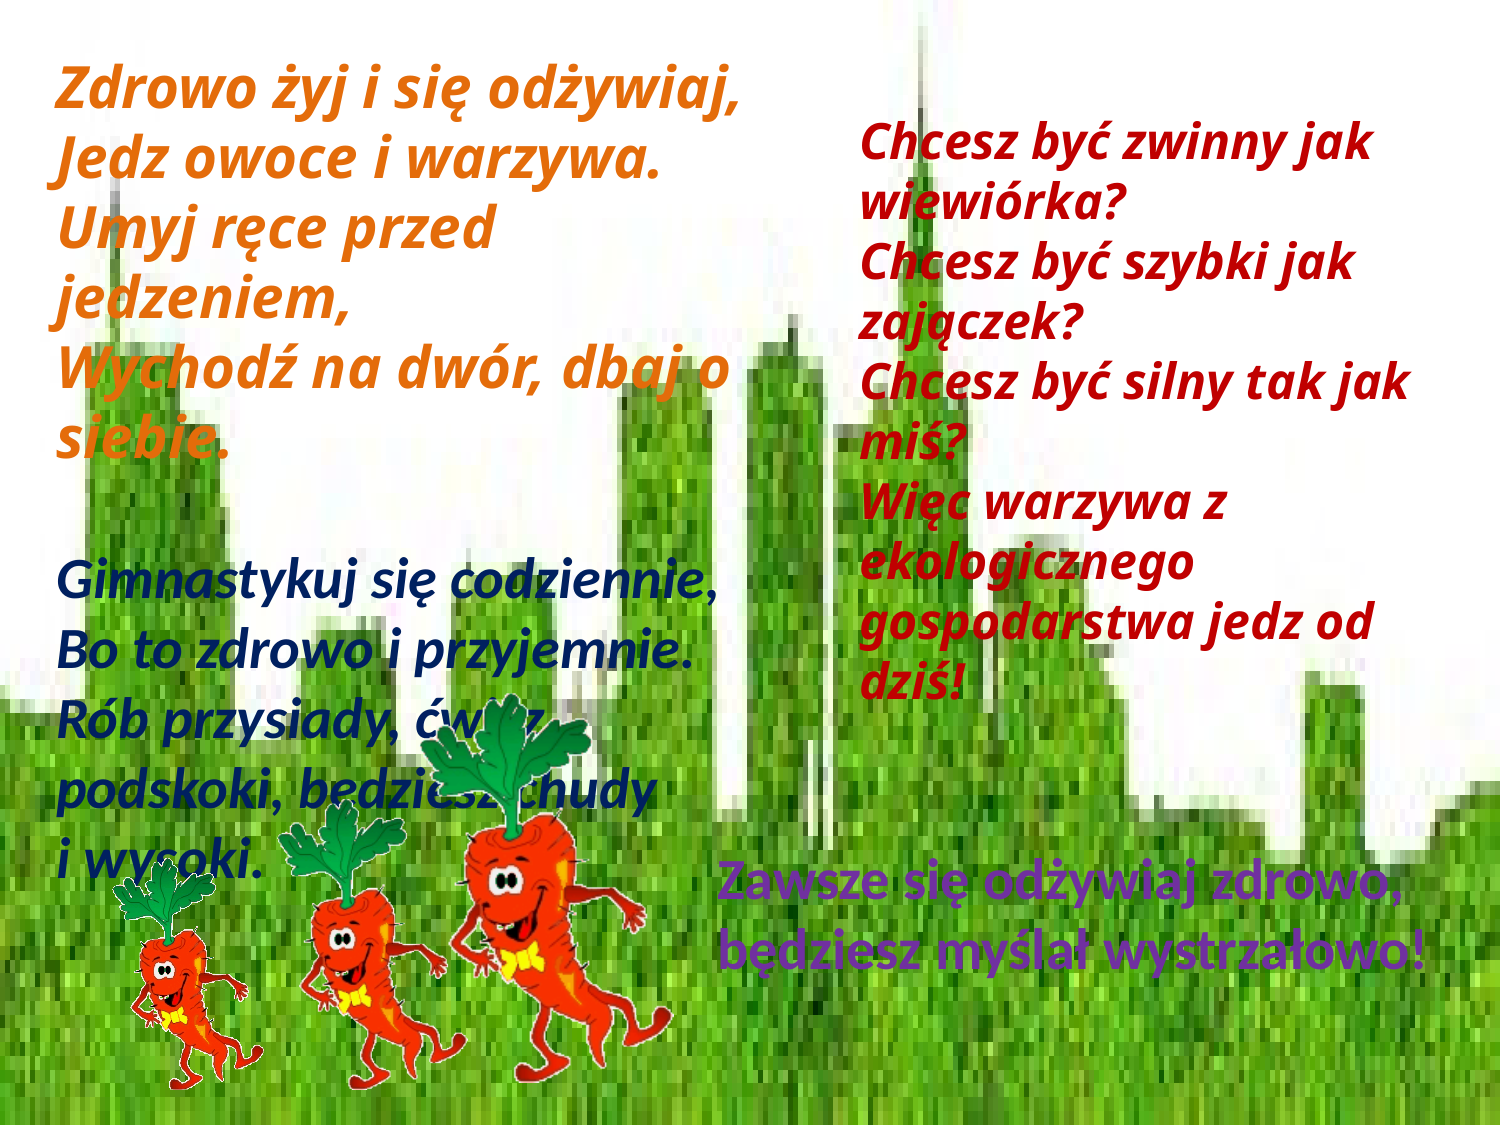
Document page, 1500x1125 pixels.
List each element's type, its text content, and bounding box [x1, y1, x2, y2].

text_box Chcesz być zwinny jak wiewiórka? Chcesz być szybki jak zajączek? Chcesz być silny tak jak miś? Więc warzywa z ekologicznego gospodarstwa jedz od dziś! [844, 101, 1500, 717]
picture [0, 0, 1500, 1125]
text_box Zawsze się odżywiaj zdrowo, będziesz myślał wystrzałowo! [702, 834, 1453, 989]
text_box Zdrowo żyj i się odżywiaj, Jedz owoce i warzywa. Umyj ręce przed jedzeniem, Wychodź na dwór, dbaj o siebie. Gimnastykuj się codziennie, Bo to zdrowo i przyjemnie. Rób przysiady, ćwicz podskoki, będziesz chudy i wysoki. [41, 42, 792, 943]
